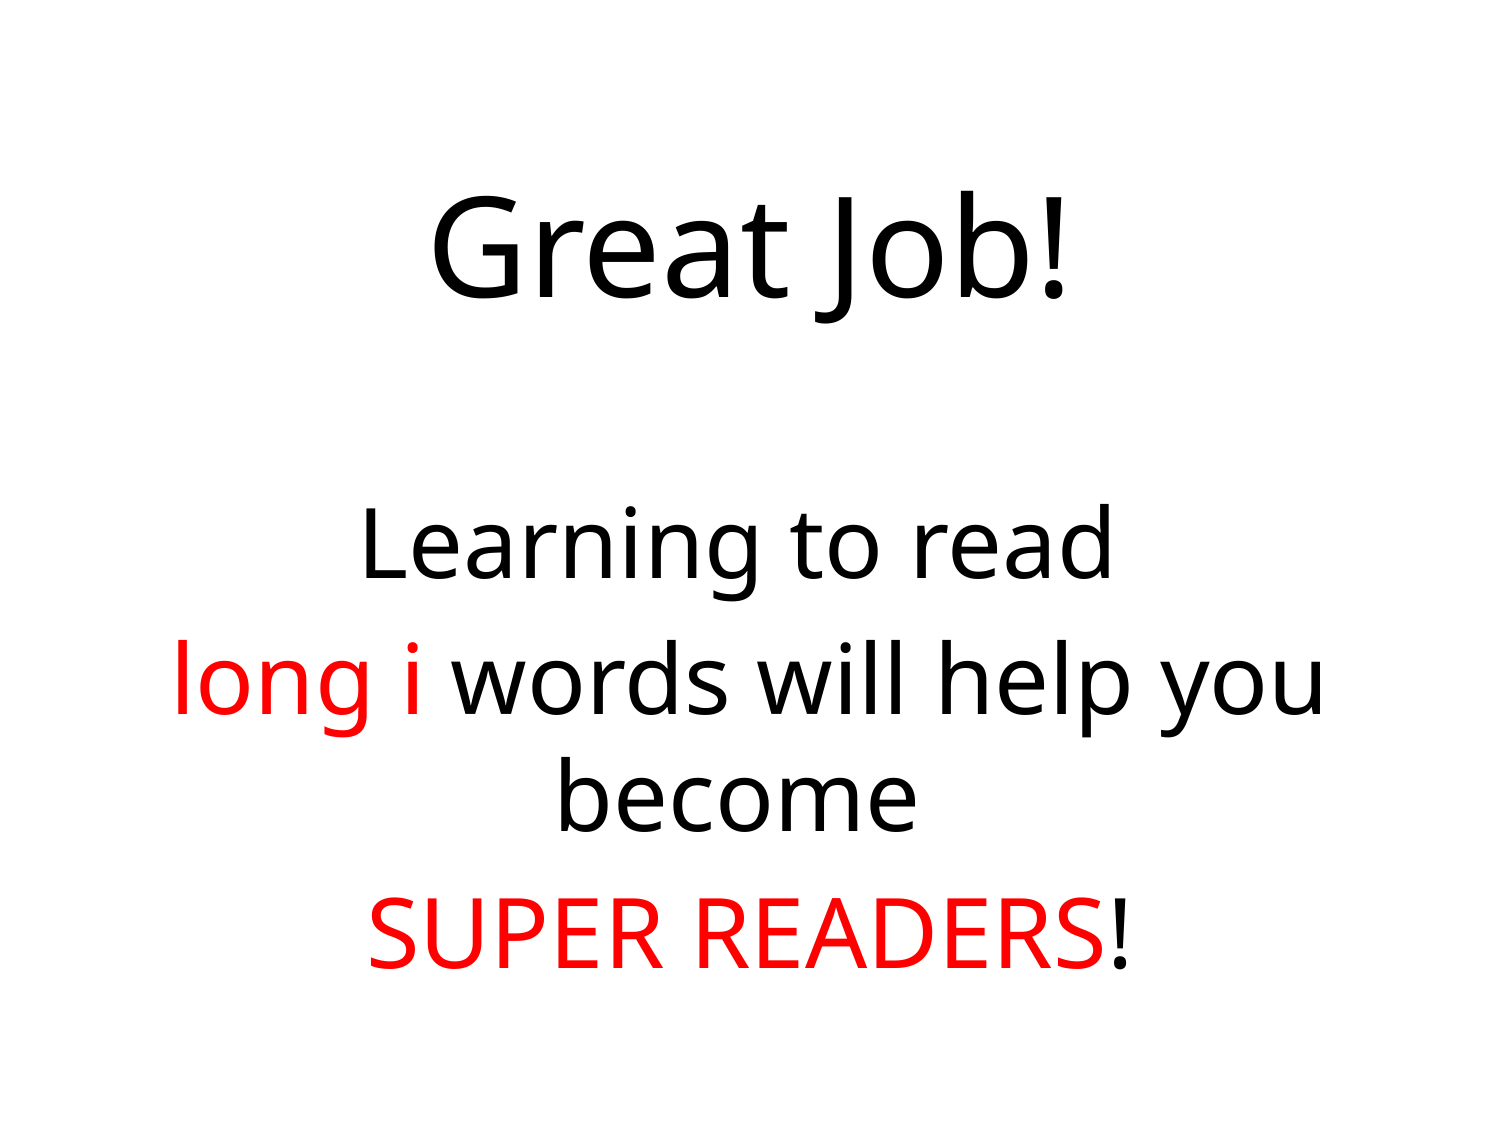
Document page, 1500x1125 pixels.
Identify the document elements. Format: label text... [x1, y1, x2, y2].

list Great Job! Learning to read long i words will help you become SUPER READERS! [75, 149, 1425, 1005]
